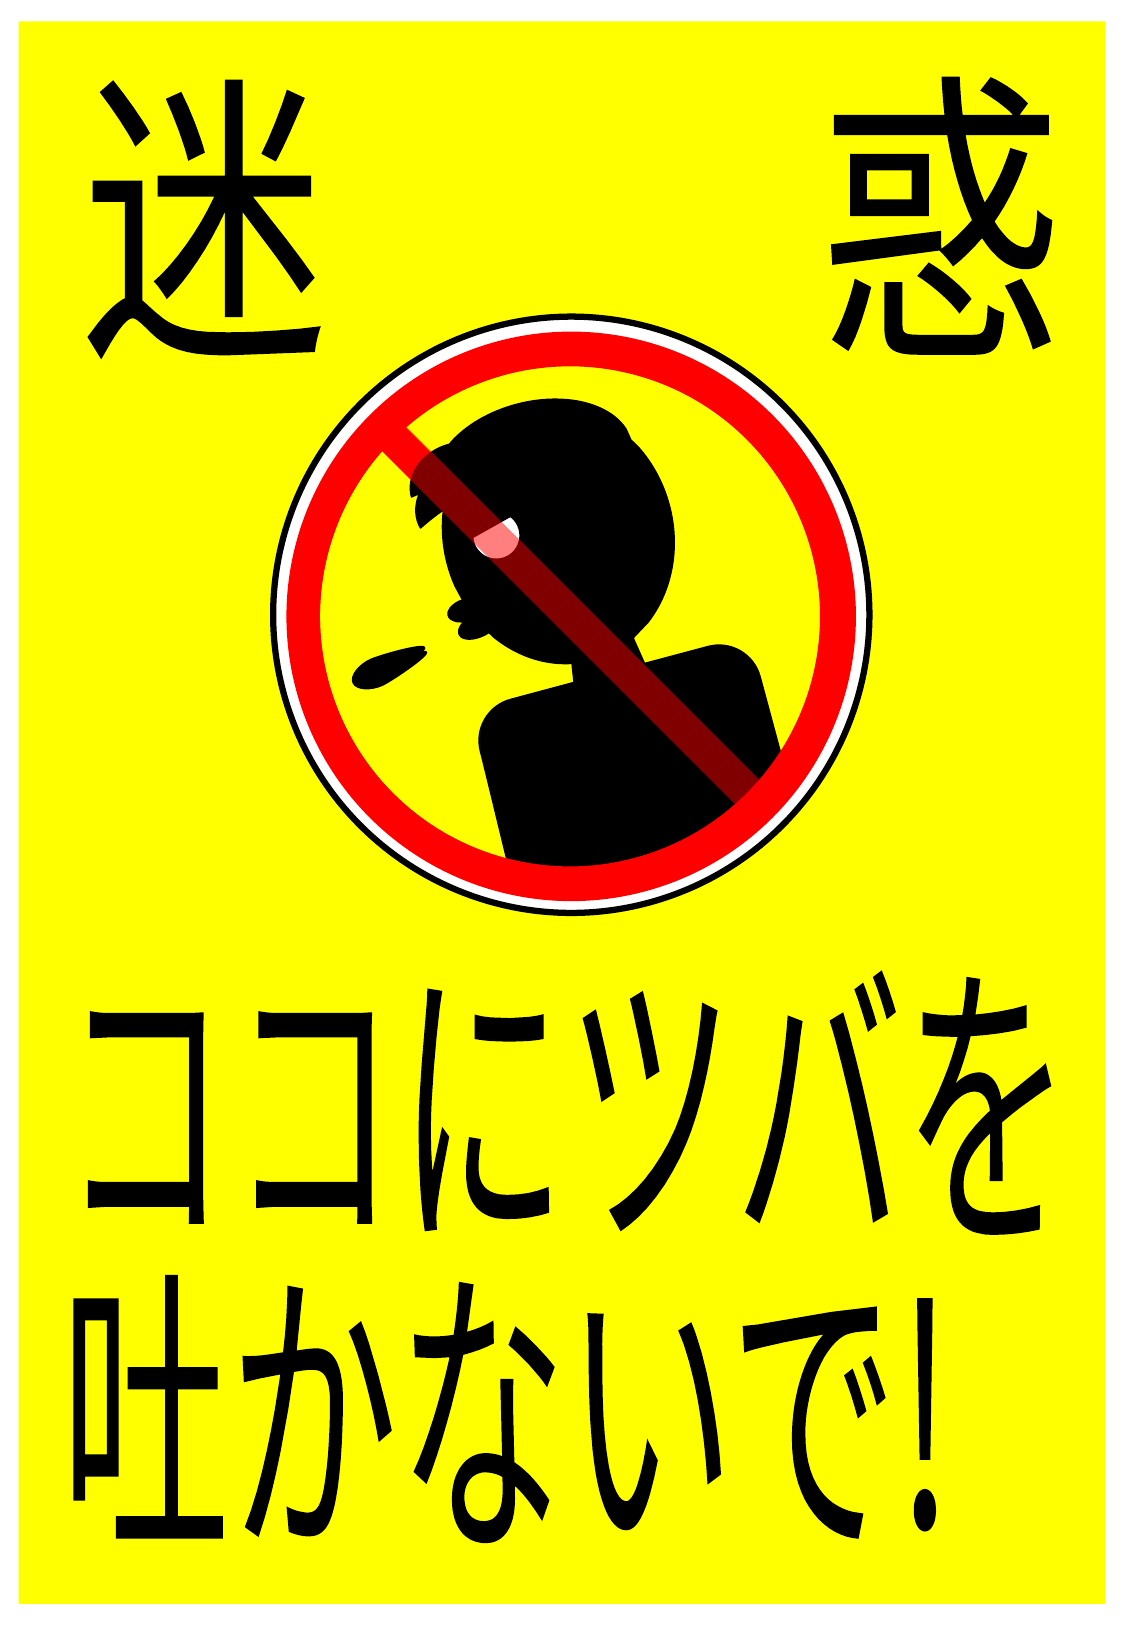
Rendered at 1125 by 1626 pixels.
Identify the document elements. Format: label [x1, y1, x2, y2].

text_box [17, 19, 1107, 1606]
text_box [272, 316, 870, 914]
